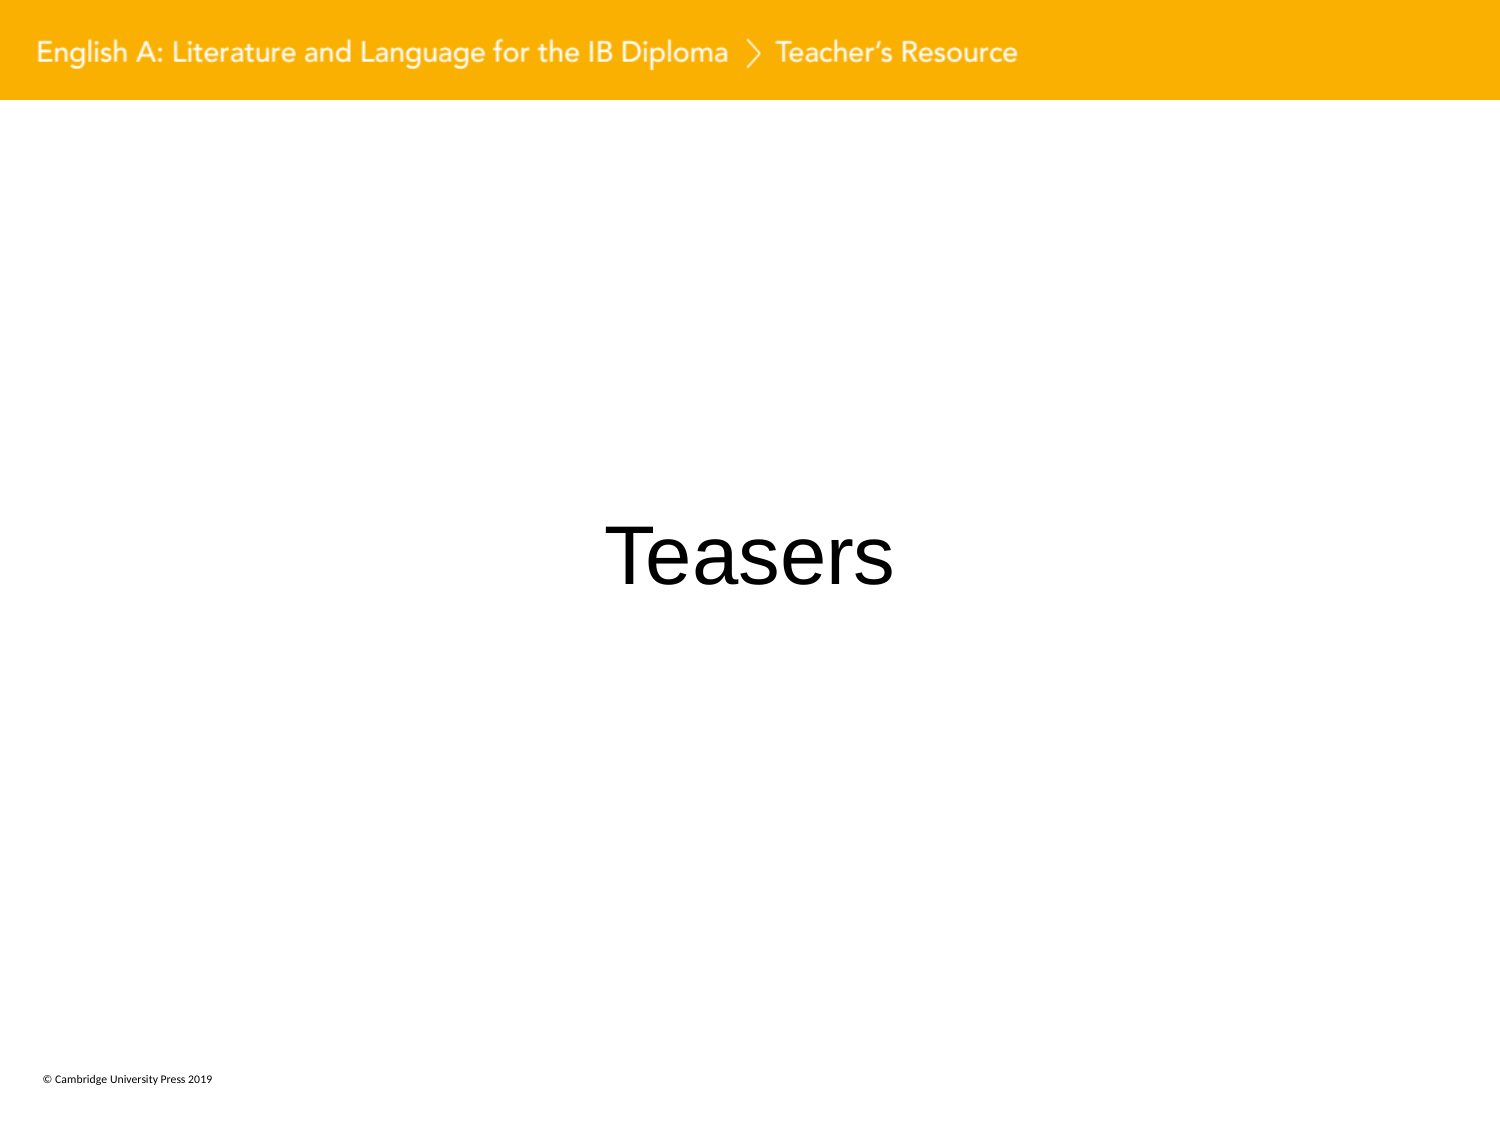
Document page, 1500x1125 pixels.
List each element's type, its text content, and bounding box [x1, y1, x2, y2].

title Teasers [112, 201, 1388, 1001]
picture [0, 0, 1500, 101]
subtitle © Cambridge University Press 2019 [27, 1063, 1388, 1093]
